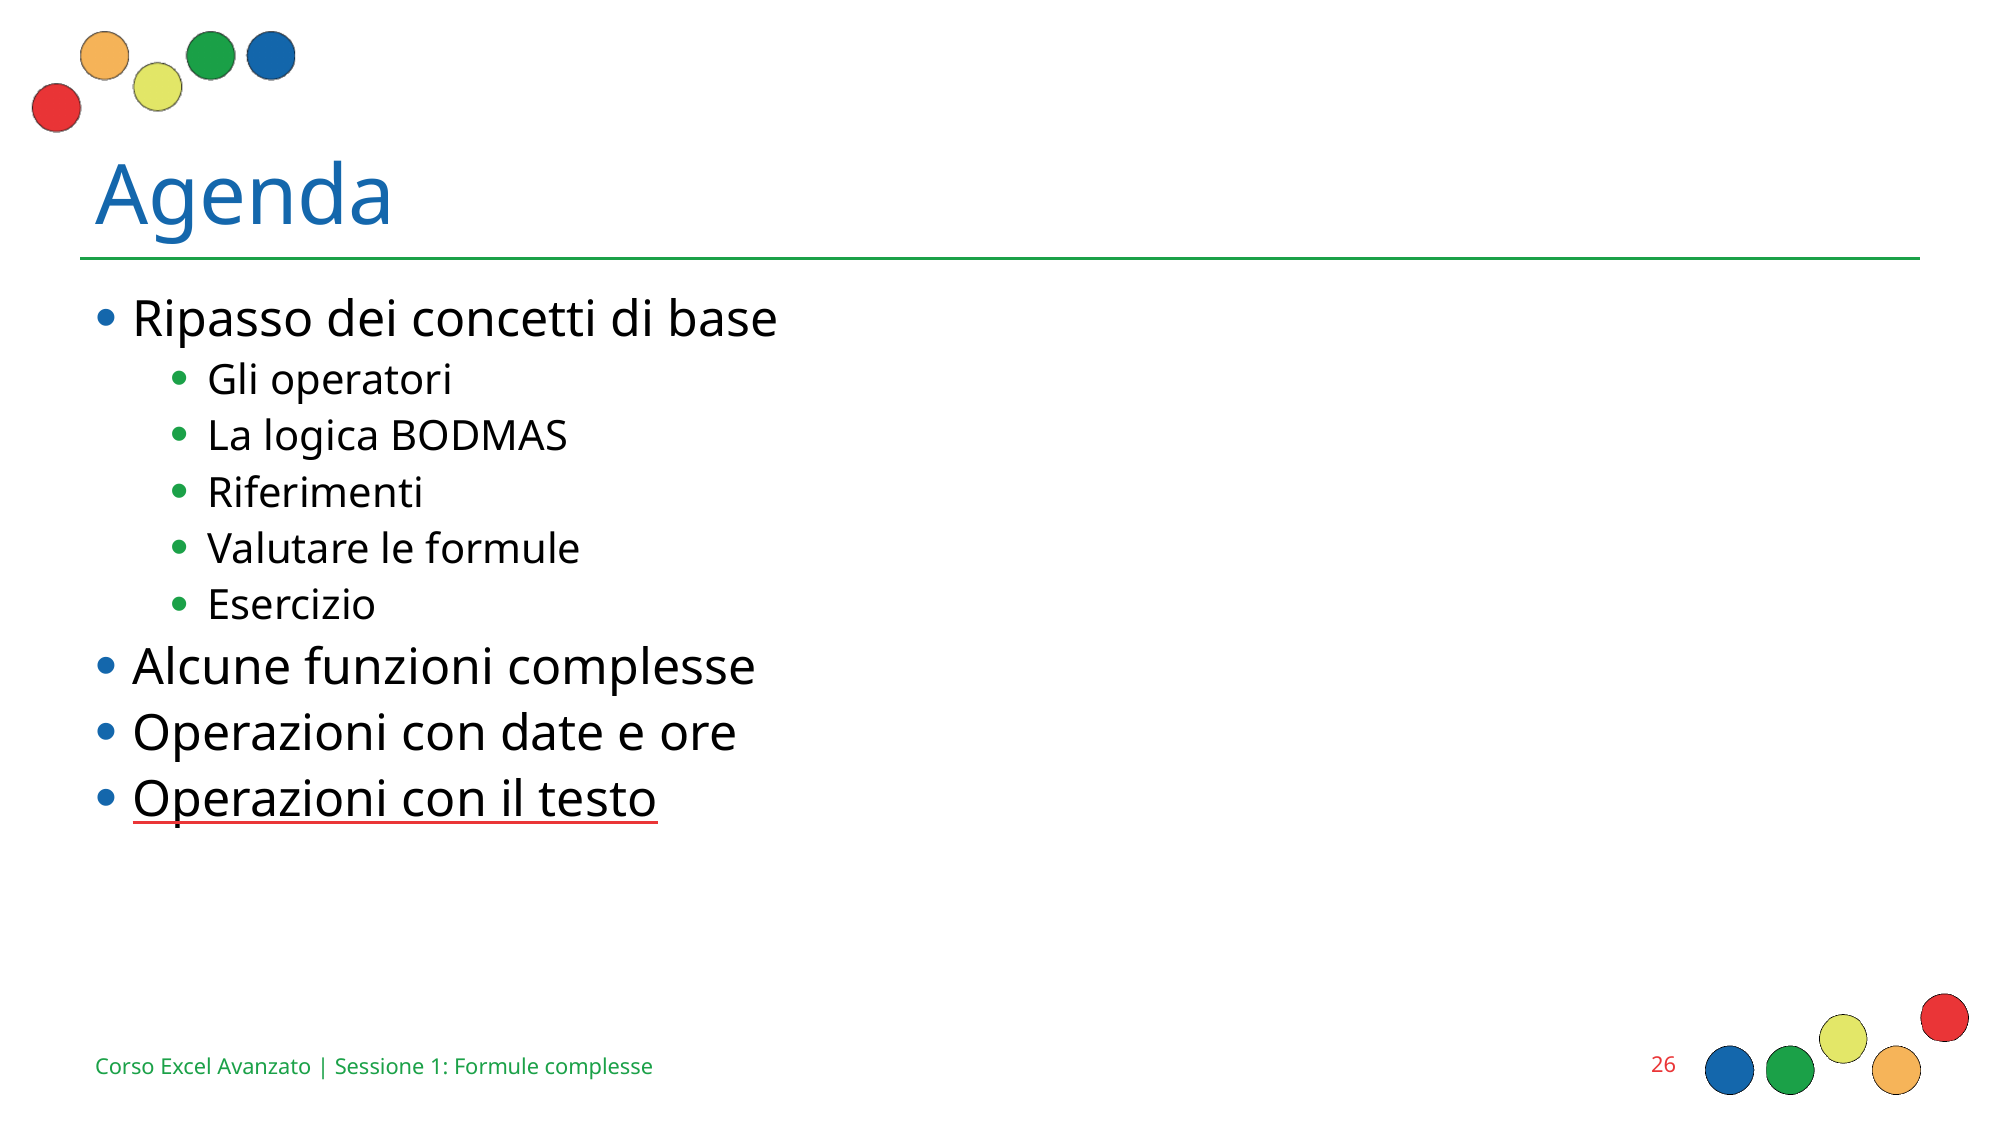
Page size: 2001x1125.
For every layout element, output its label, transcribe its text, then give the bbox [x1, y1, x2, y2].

list Ripasso dei concetti di base Gli operatori La logica BODMAS Riferimenti Valutare le formule Esercizio Alcune funzioni complesse Operazioni con date e ore Operazioni con il testo [80, 278, 1920, 1011]
picture [29, 30, 295, 135]
title Agenda [80, 123, 1920, 259]
footer Corso Excel Avanzato | Sessione 1: Formule complesse [80, 1035, 1571, 1096]
slide_number 26 [1583, 1035, 1692, 1096]
picture [1704, 990, 1971, 1096]
